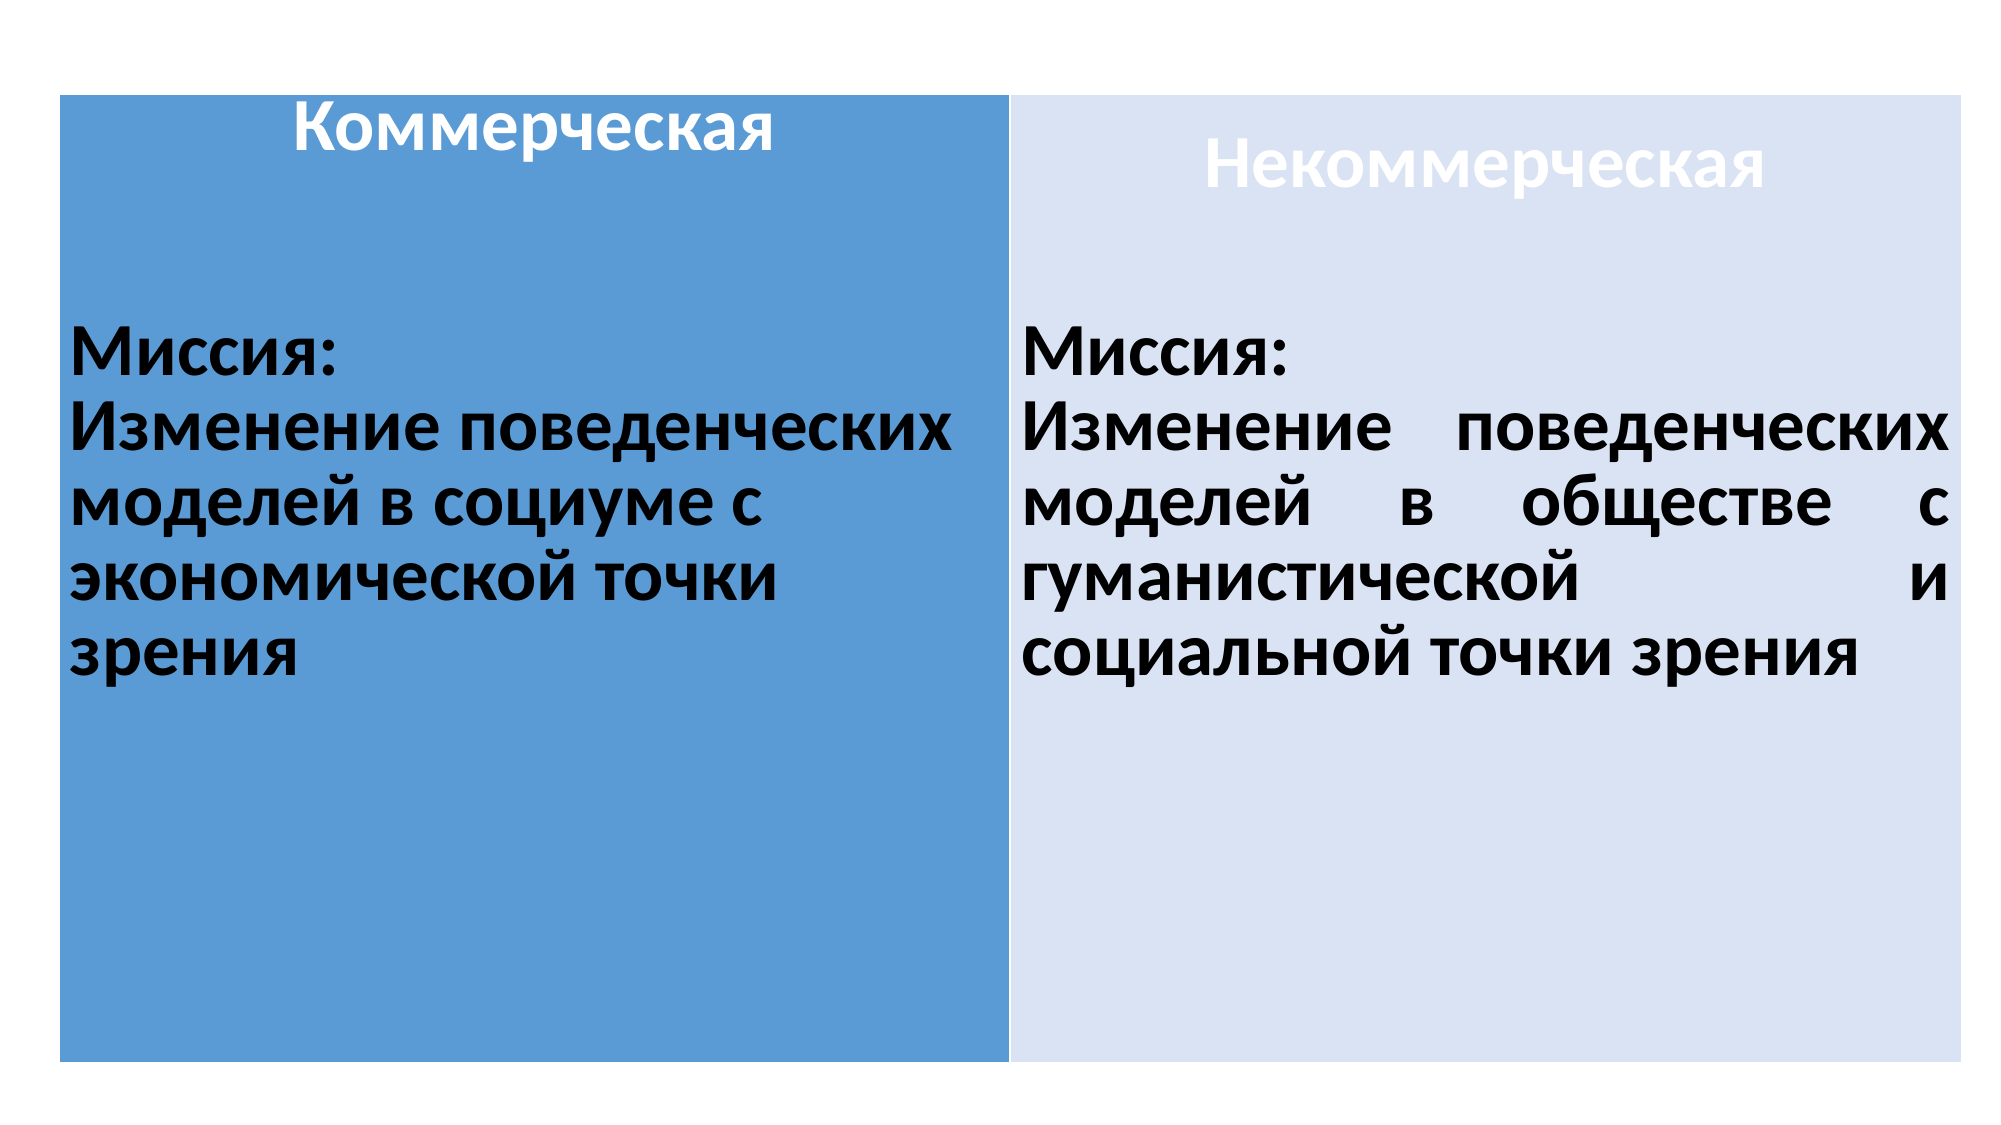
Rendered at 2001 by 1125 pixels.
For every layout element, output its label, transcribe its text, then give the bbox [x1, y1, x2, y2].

table_header Некоммерческая Миссия: Изменение поведенческих моделей в обществе с гуманистической и социальной точки зрения [1011, 95, 1961, 1062]
table_header Коммерческая Миссия: Изменение поведенческих моделей в социуме с экономической точки зрения [60, 95, 1009, 1062]
